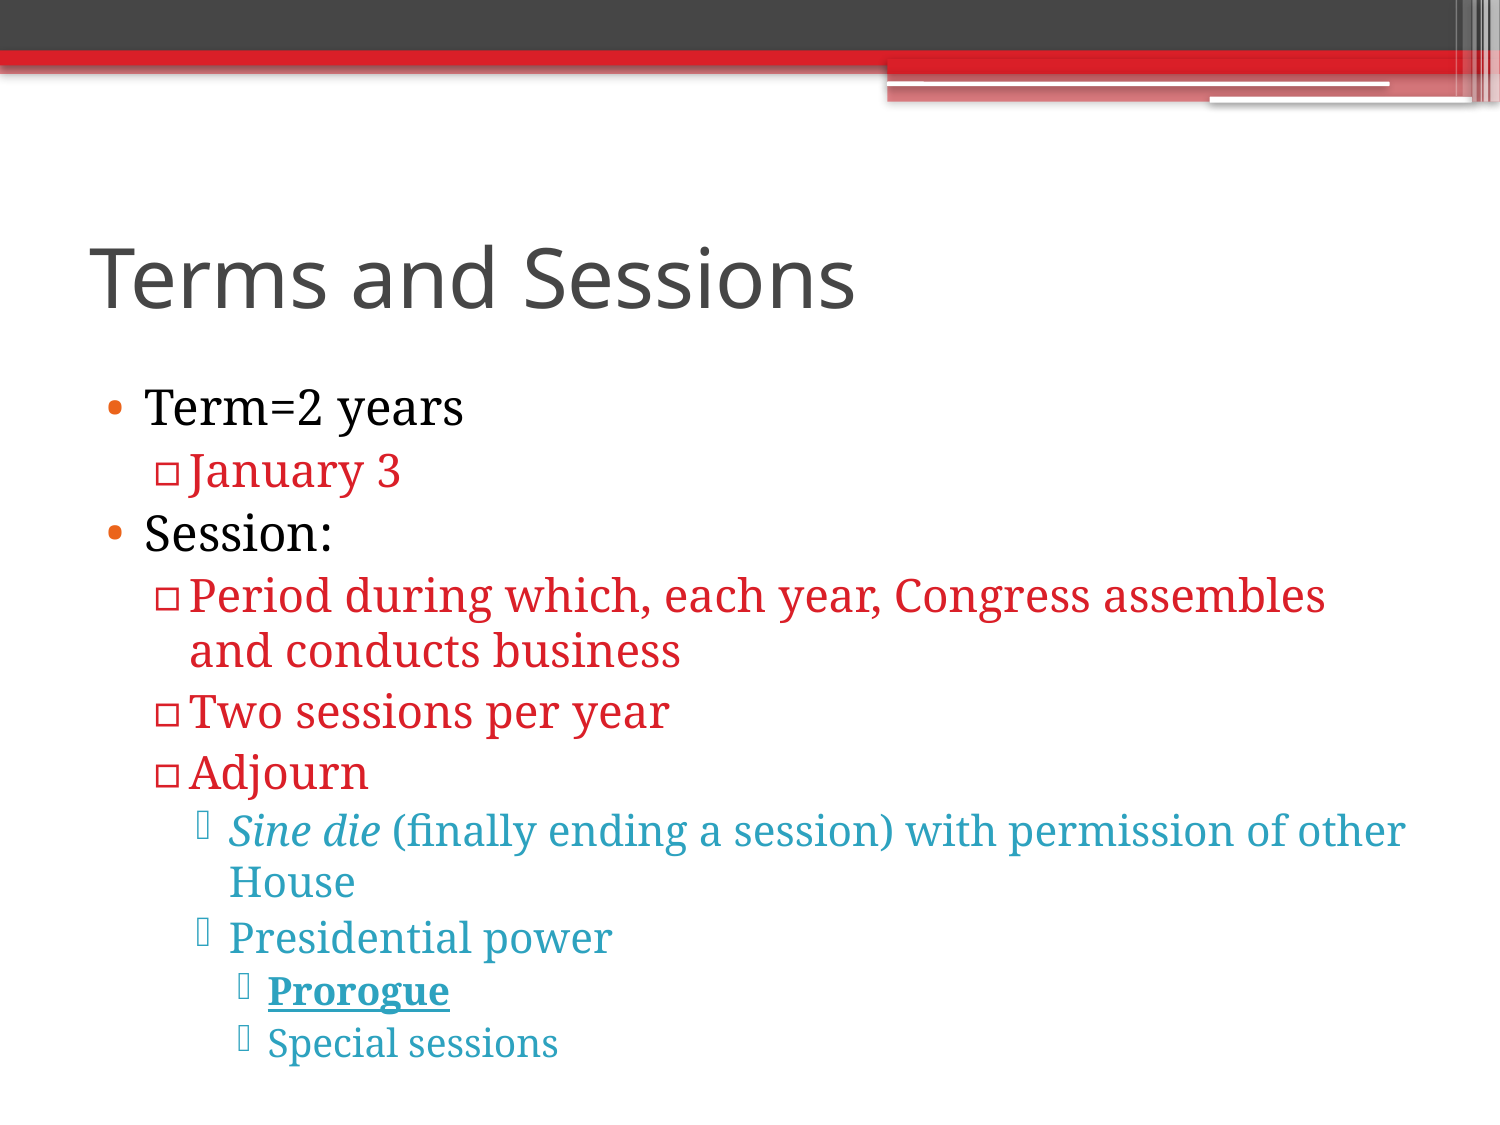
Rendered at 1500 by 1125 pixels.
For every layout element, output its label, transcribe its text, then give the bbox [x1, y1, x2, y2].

title Terms and Sessions [75, 187, 1425, 363]
list Term=2 years January 3 Session: Period during which, each year, Congress assembles and conducts business Two sessions per year Adjourn Sine die (finally ending a session) with permission of other House Presidential power Prorogue Special sessions [75, 368, 1425, 1079]
